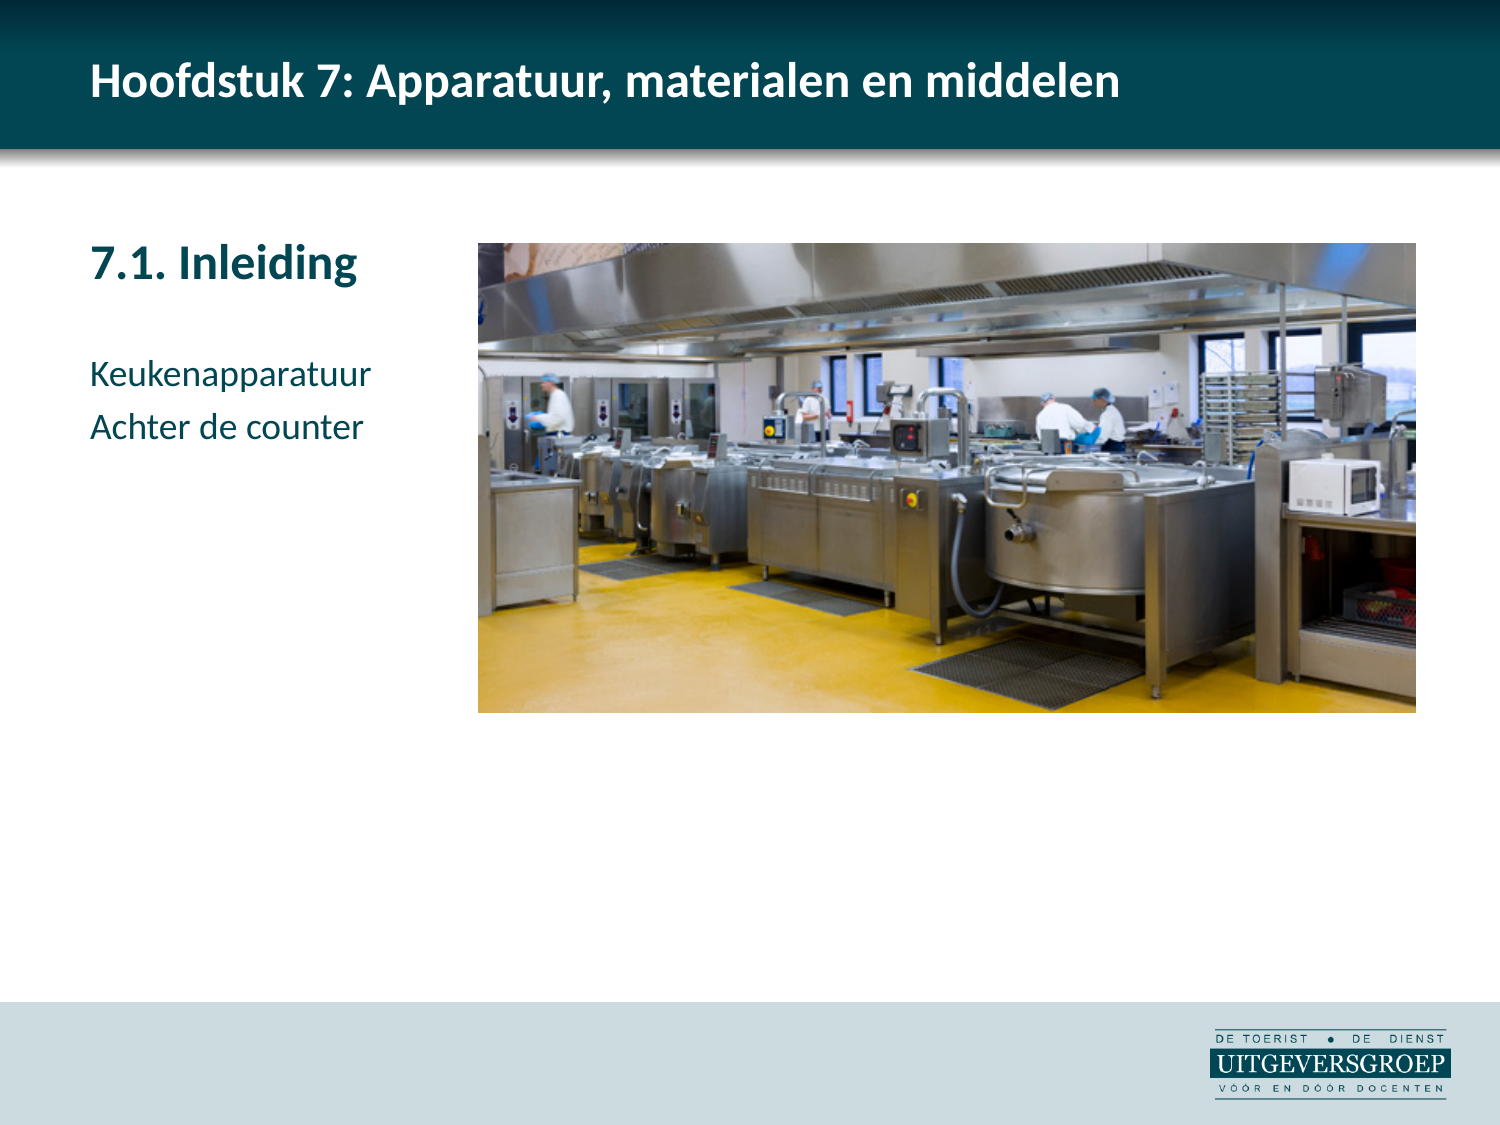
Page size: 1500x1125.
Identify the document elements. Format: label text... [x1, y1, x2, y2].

list 7.1. Inleiding Keukenapparatuur Achter de counter [75, 221, 1425, 965]
picture [478, 243, 1416, 713]
title Hoofdstuk 7: Apparatuur, materialen en middelen [75, 0, 1425, 172]
picture [1210, 1021, 1451, 1106]
